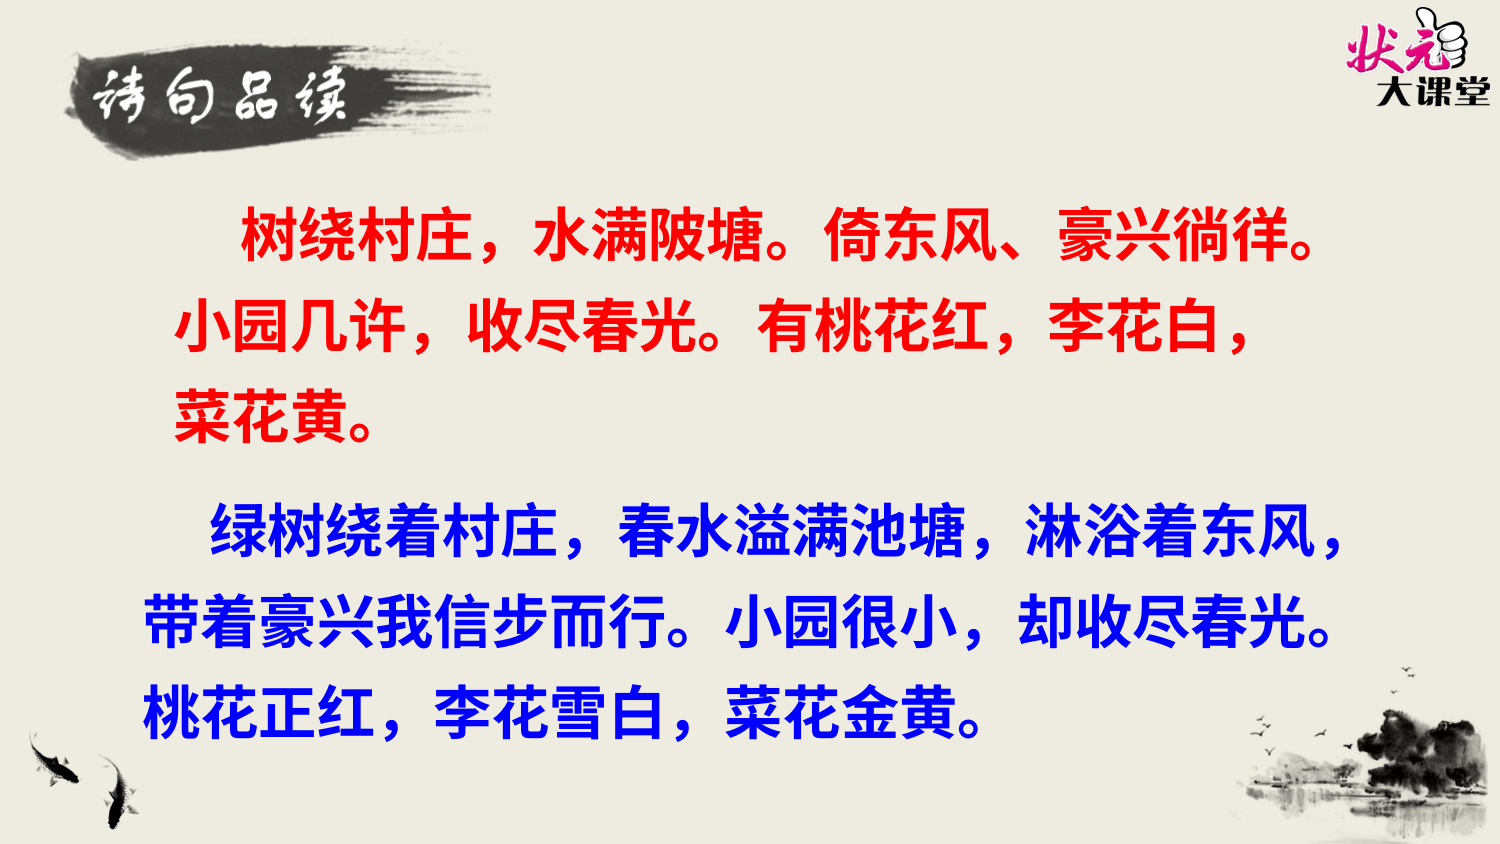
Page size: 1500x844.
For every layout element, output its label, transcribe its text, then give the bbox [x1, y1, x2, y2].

text_box 绿树绕着村庄，春水溢满池塘，淋浴着东风，带着豪兴我信步而行。小园很小，却收尽春光。桃花正红，李花雪白，菜花金黄。 [127, 466, 1357, 754]
picture [0, 0, 1500, 844]
text_box 树绕村庄，水满陂塘。倚东风、豪兴徜徉。小园几许，收尽春光。有桃花红，李花白，菜花黄。 [159, 170, 1325, 458]
